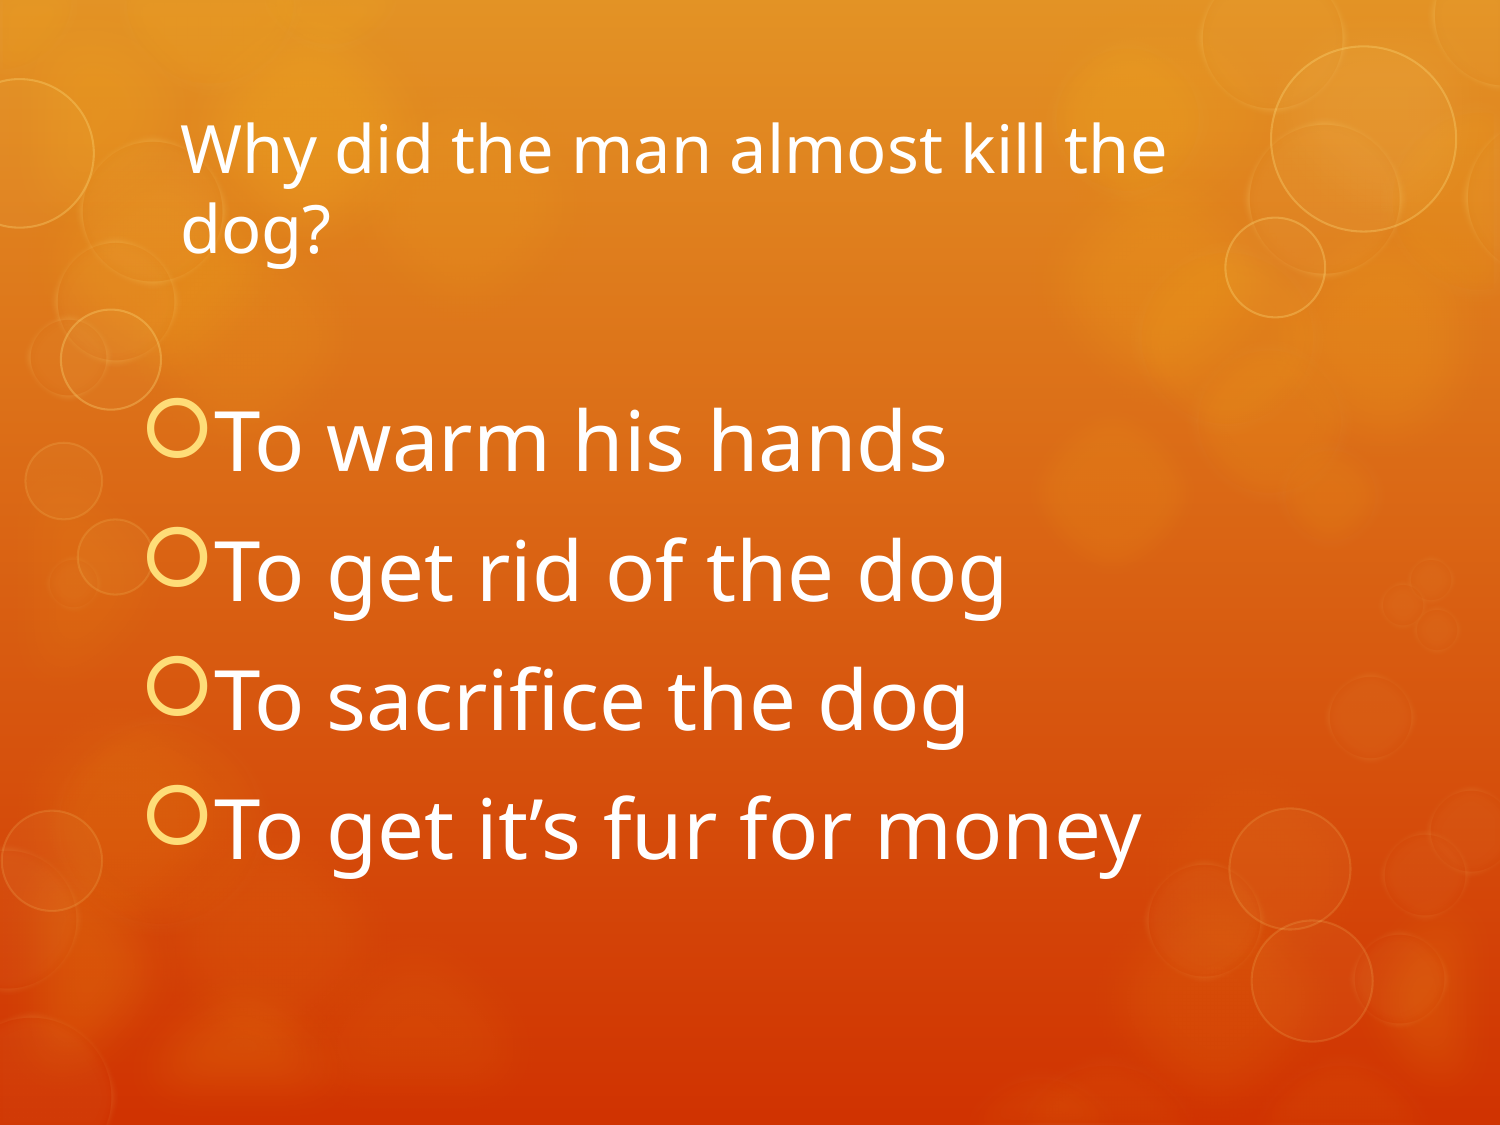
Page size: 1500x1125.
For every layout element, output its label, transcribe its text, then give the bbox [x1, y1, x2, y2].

list To warm his hands To get rid of the dog To sacrifice the dog To get it’s fur for money [125, 299, 1294, 965]
title Why did the man almost kill the dog? [165, 110, 1335, 263]
